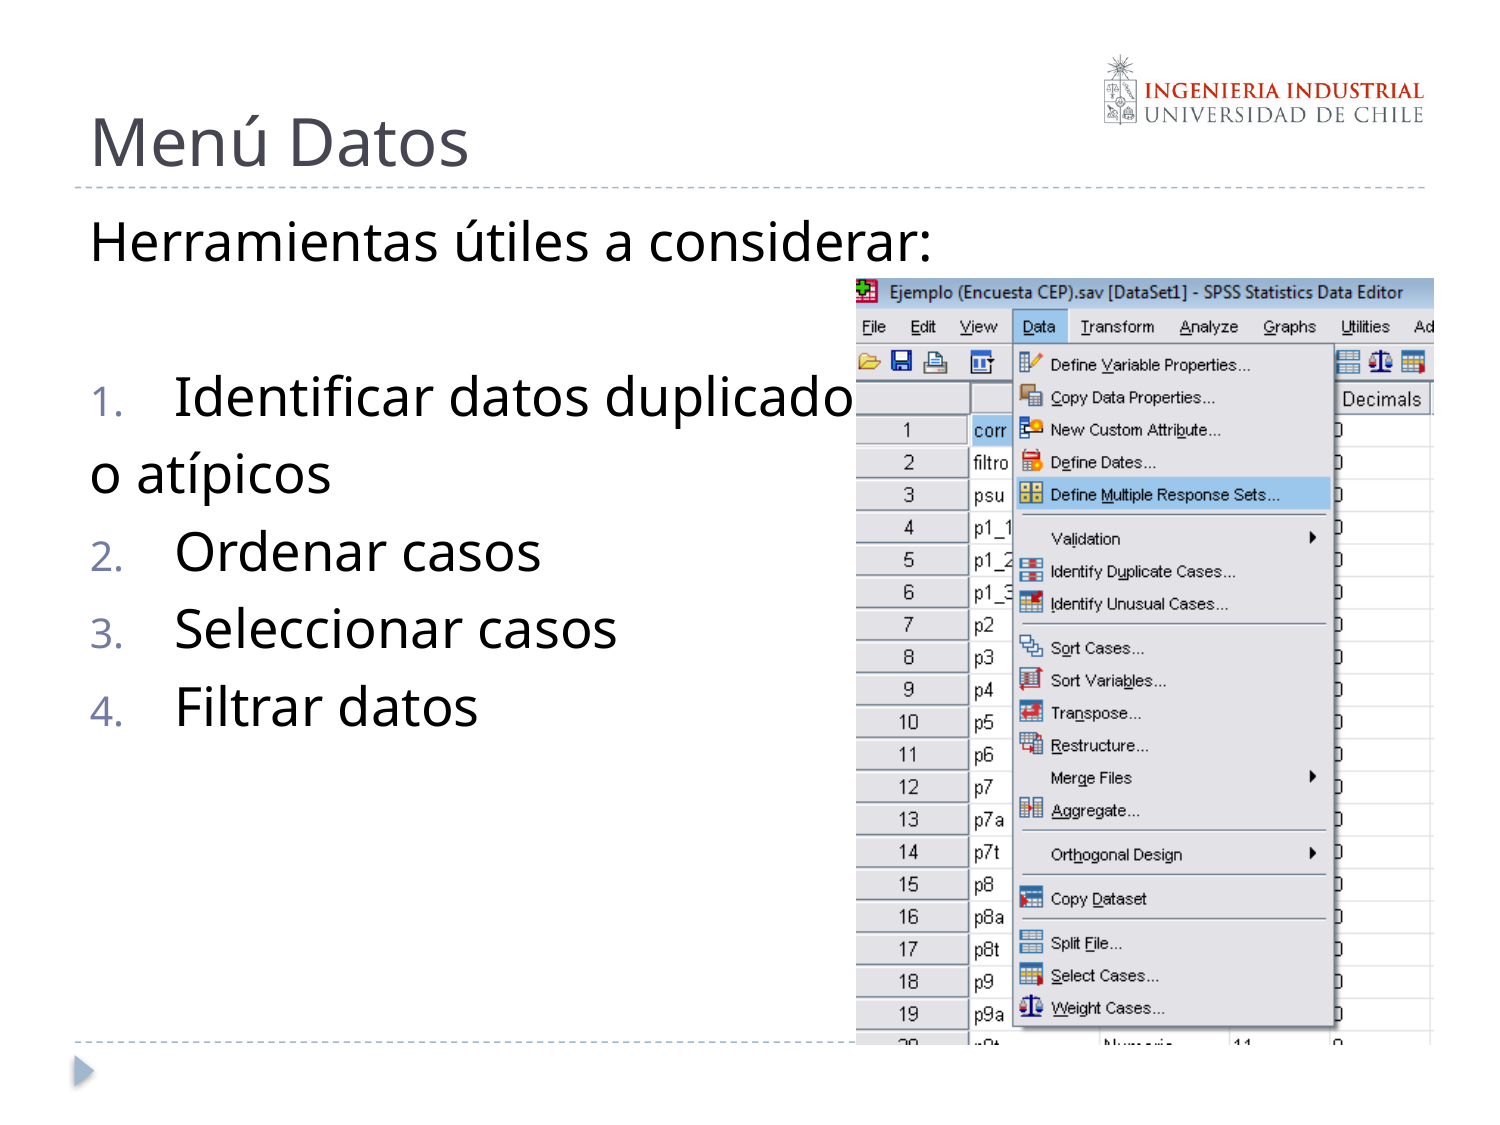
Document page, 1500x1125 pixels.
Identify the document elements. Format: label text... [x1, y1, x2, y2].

list Herramientas útiles a considerar: Identificar datos duplicados o atípicos Ordenar casos Seleccionar casos Filtrar datos [75, 200, 1425, 1010]
picture [856, 278, 1434, 1045]
title Menú Datos [75, 24, 1425, 188]
picture [1080, 30, 1448, 166]
